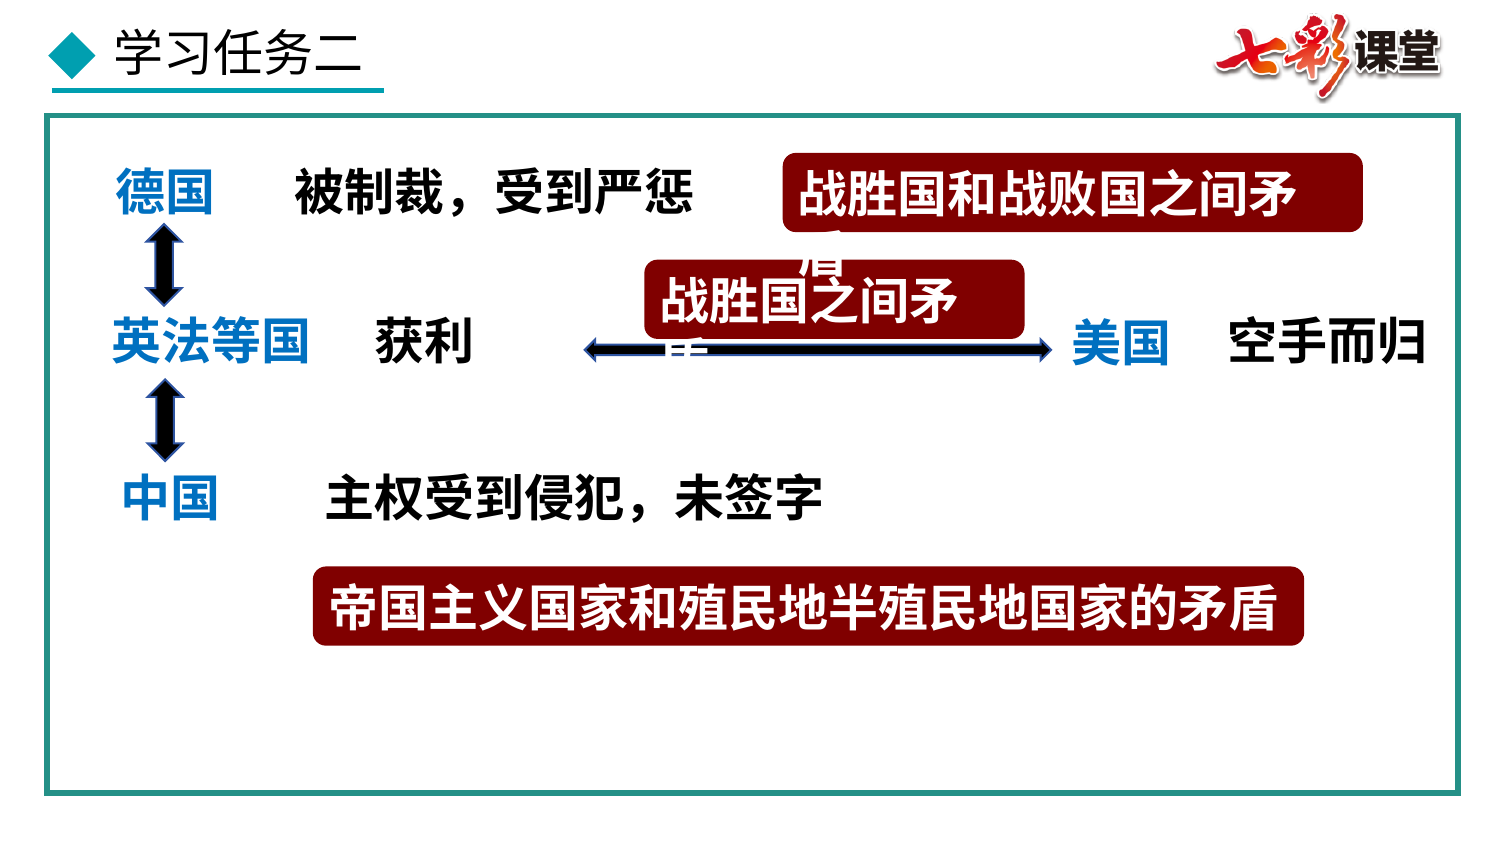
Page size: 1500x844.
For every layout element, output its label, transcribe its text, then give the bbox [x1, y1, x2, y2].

text_box 中国 [109, 460, 397, 533]
text_box 战胜国之间矛盾 [644, 259, 1025, 339]
text_box [145, 377, 186, 463]
text_box 英法等国 [100, 303, 363, 375]
text_box 帝国主义国家和殖民地半殖民地国家的矛盾 [312, 566, 1305, 646]
text_box 美国 [1060, 305, 1191, 377]
picture [1210, 8, 1447, 104]
text_box 空手而归 [1216, 303, 1457, 375]
text_box [144, 222, 185, 308]
text_box [583, 337, 1053, 363]
text_box 获利 [363, 303, 651, 375]
text_box 主权受到侵犯，未签字 [397, 460, 892, 533]
text_box 战胜国和战败国之间矛盾 [782, 152, 1363, 233]
text_box 德国 被制裁，受到严惩 [100, 152, 739, 228]
